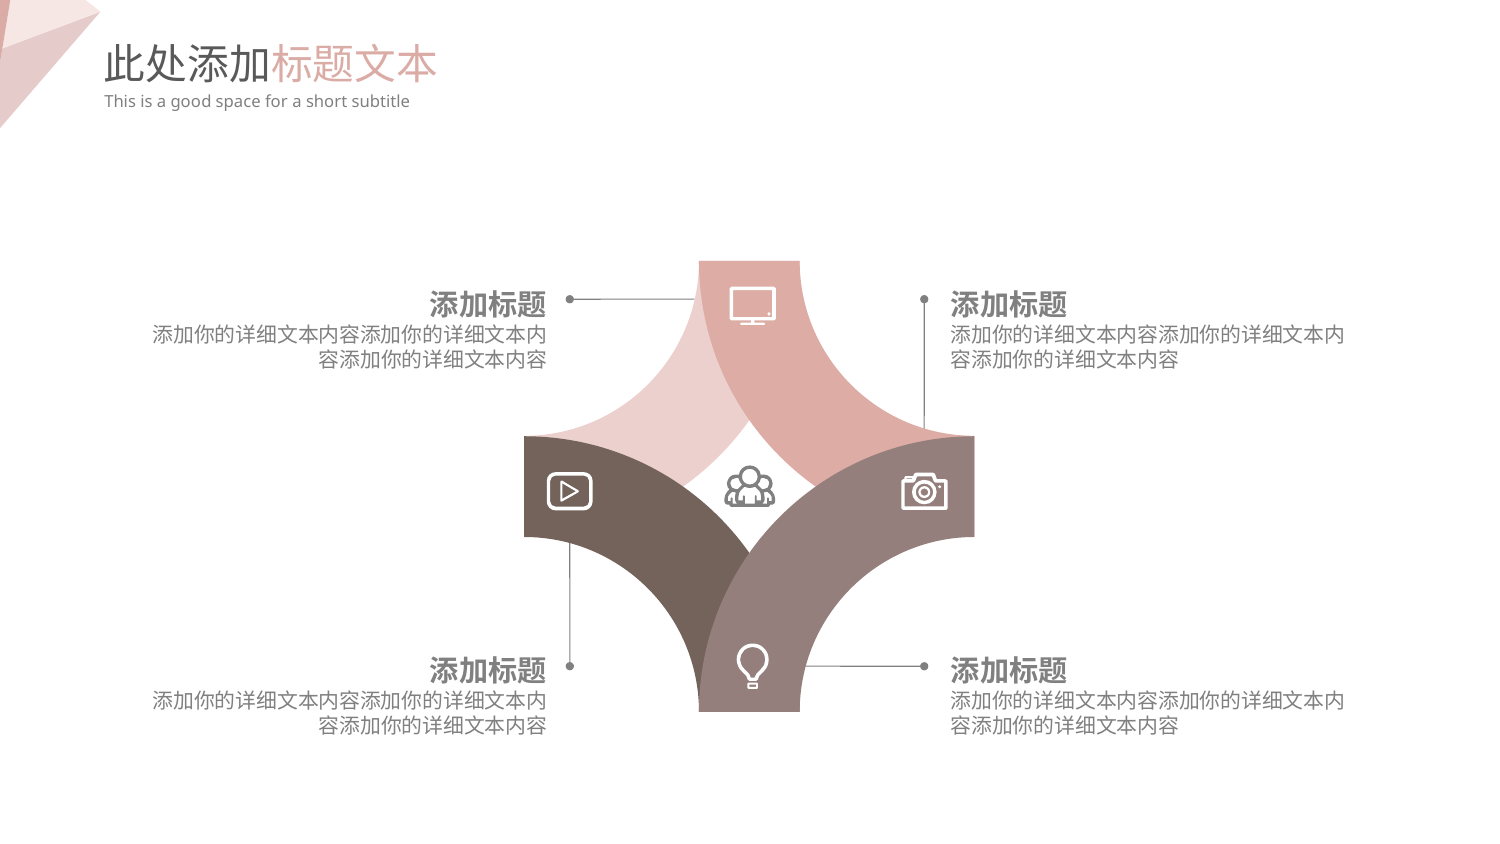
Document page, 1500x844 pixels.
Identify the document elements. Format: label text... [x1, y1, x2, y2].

text_box 添加标题 添加你的详细文本内容添加你的详细文本内容添加你的详细文本内容 [135, 652, 547, 738]
text_box [524, 436, 749, 708]
text_box [736, 643, 769, 681]
text_box [698, 436, 975, 712]
text_box [747, 682, 758, 689]
text_box 添加标题 添加你的详细文本内容添加你的详细文本内容添加你的详细文本内容 [950, 286, 1365, 372]
text_box [524, 265, 749, 486]
text_box [724, 465, 776, 507]
text_box [698, 260, 975, 487]
text_box [805, 662, 929, 671]
text_box [920, 295, 929, 429]
text_box [729, 286, 776, 325]
text_box 此处添加标题文本 [101, 30, 454, 95]
text_box [565, 543, 574, 671]
text_box 添加标题 添加你的详细文本内容添加你的详细文本内容添加你的详细文本内容 [950, 652, 1365, 738]
text_box [901, 472, 948, 510]
text_box [565, 295, 695, 304]
text_box [546, 472, 593, 511]
text_box 添加标题 添加你的详细文本内容添加你的详细文本内容添加你的详细文本内容 [135, 286, 547, 372]
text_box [0, 0, 101, 130]
text_box This is a good space for a short subtitle [101, 83, 426, 119]
